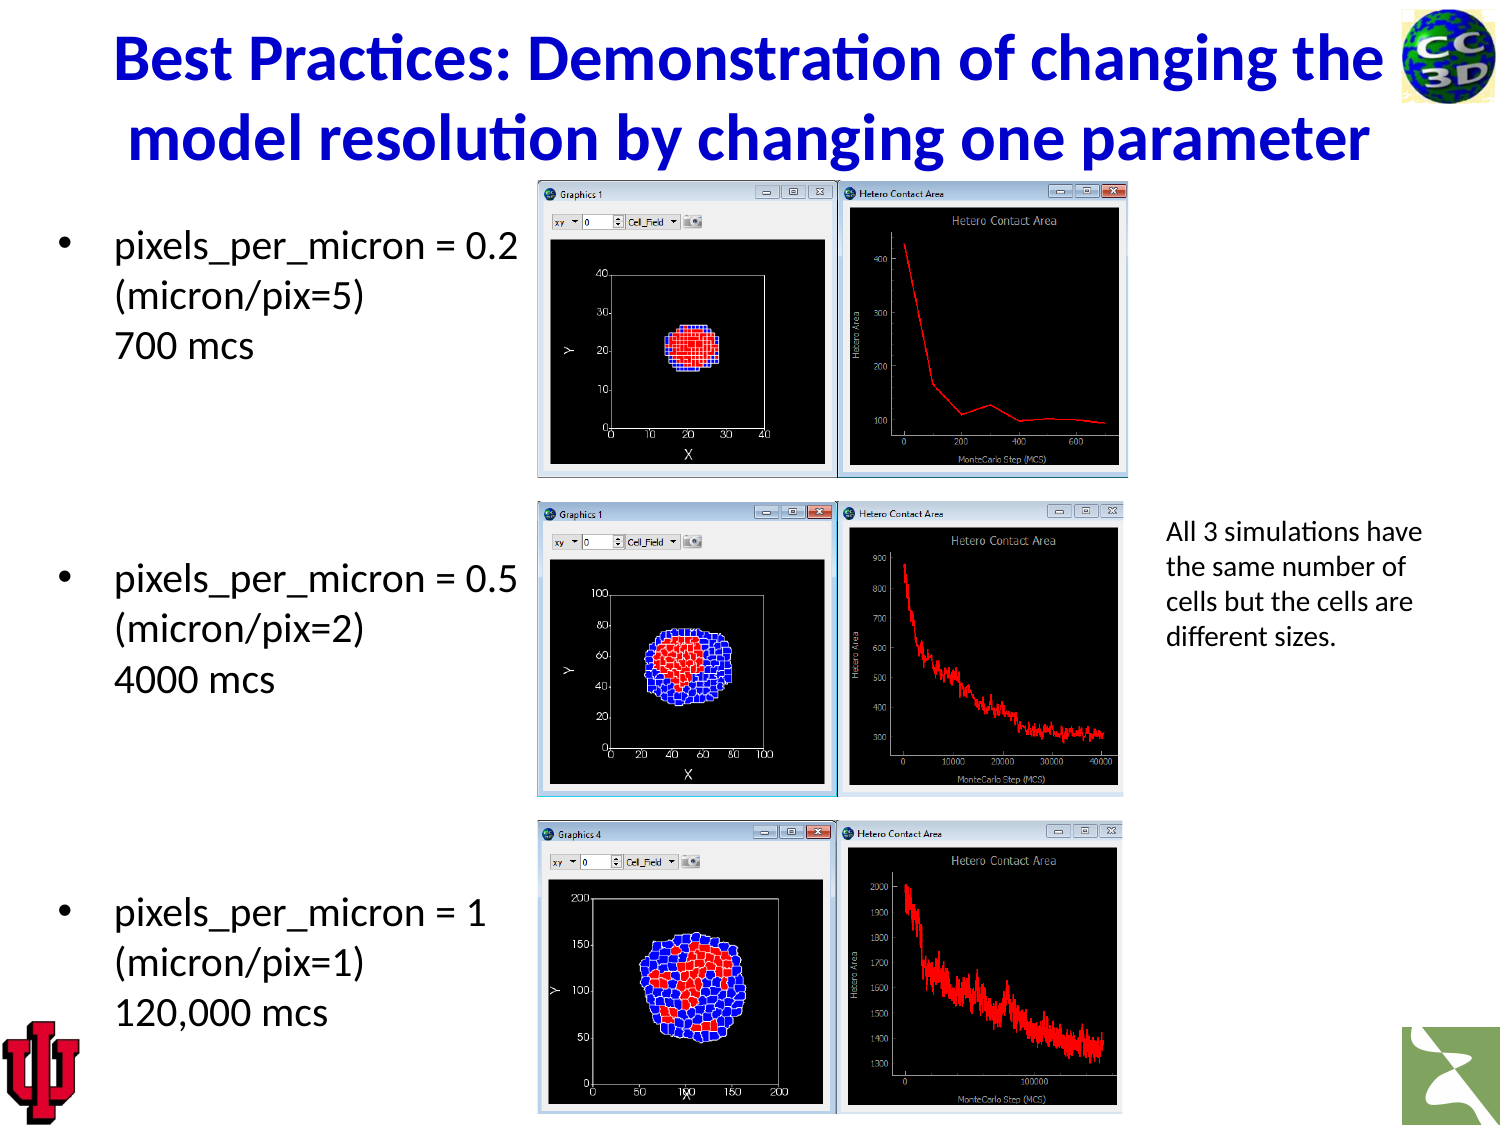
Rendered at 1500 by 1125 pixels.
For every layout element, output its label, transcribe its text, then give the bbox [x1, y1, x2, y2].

picture [537, 820, 1123, 1115]
picture [537, 179, 1129, 478]
picture [1402, 1027, 1500, 1125]
list pixels_per_micron = 0.2 (micron/pix=5) 700 mcs pixels_per_micron = 0.5 (micron/pix=2) 4000 mcs pixels_per_micron = 1 (micron/pix=1) 120,000 mcs [42, 209, 1393, 1085]
title Best Practices: Demonstration of changing the model resolution by changing one parameter [75, 0, 1425, 188]
picture [1399, 5, 1498, 108]
text_box All 3 simulations have the same number of cells but the cells are different sizes. [1151, 504, 1452, 660]
picture [0, 1020, 80, 1125]
picture [537, 501, 1124, 797]
